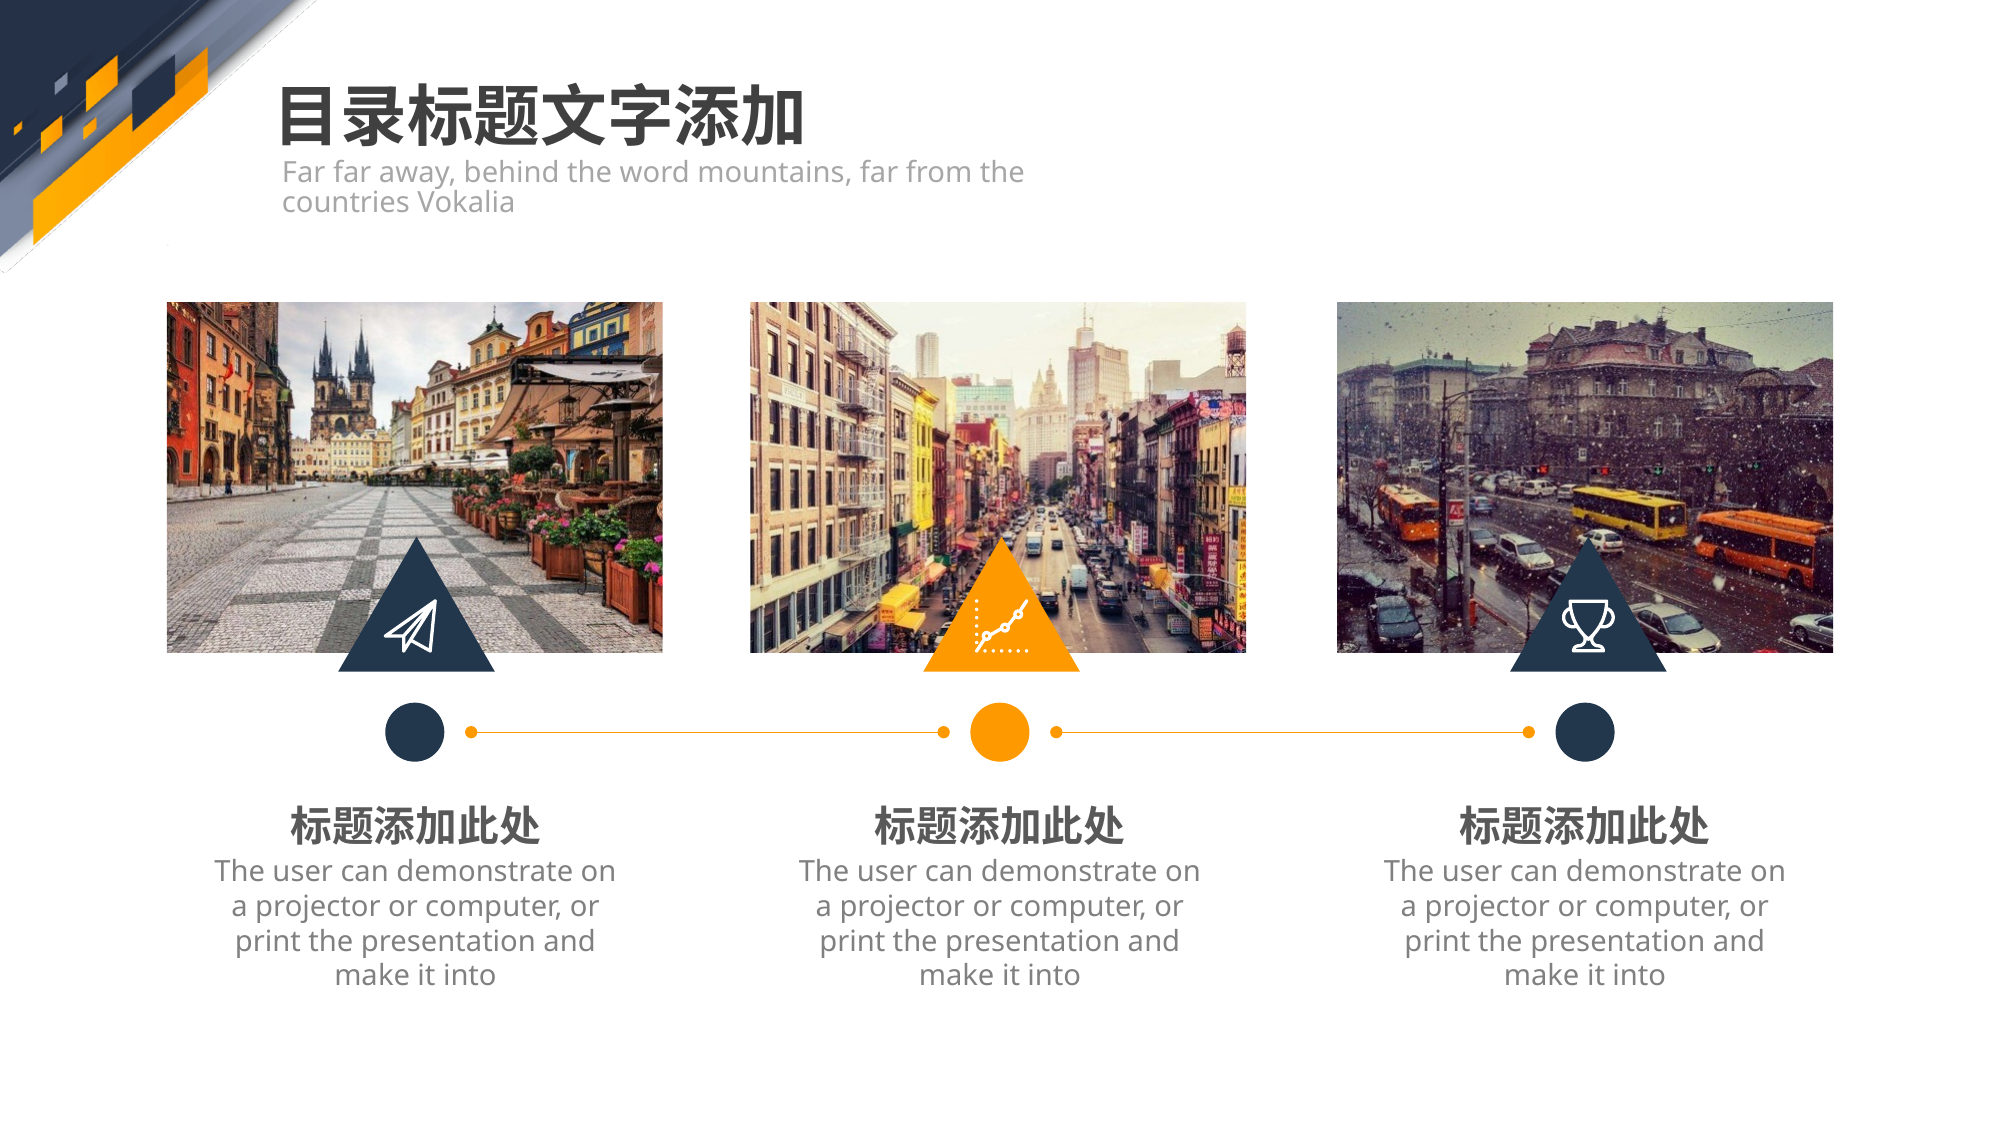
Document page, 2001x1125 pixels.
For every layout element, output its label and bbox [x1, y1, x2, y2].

picture [750, 302, 1247, 536]
picture [0, 0, 663, 653]
picture [1337, 302, 1834, 653]
text_box [338, 536, 1667, 762]
text_box [191, 792, 640, 966]
text_box [273, 74, 1135, 190]
text_box [1361, 792, 1809, 966]
text_box [776, 792, 1224, 966]
